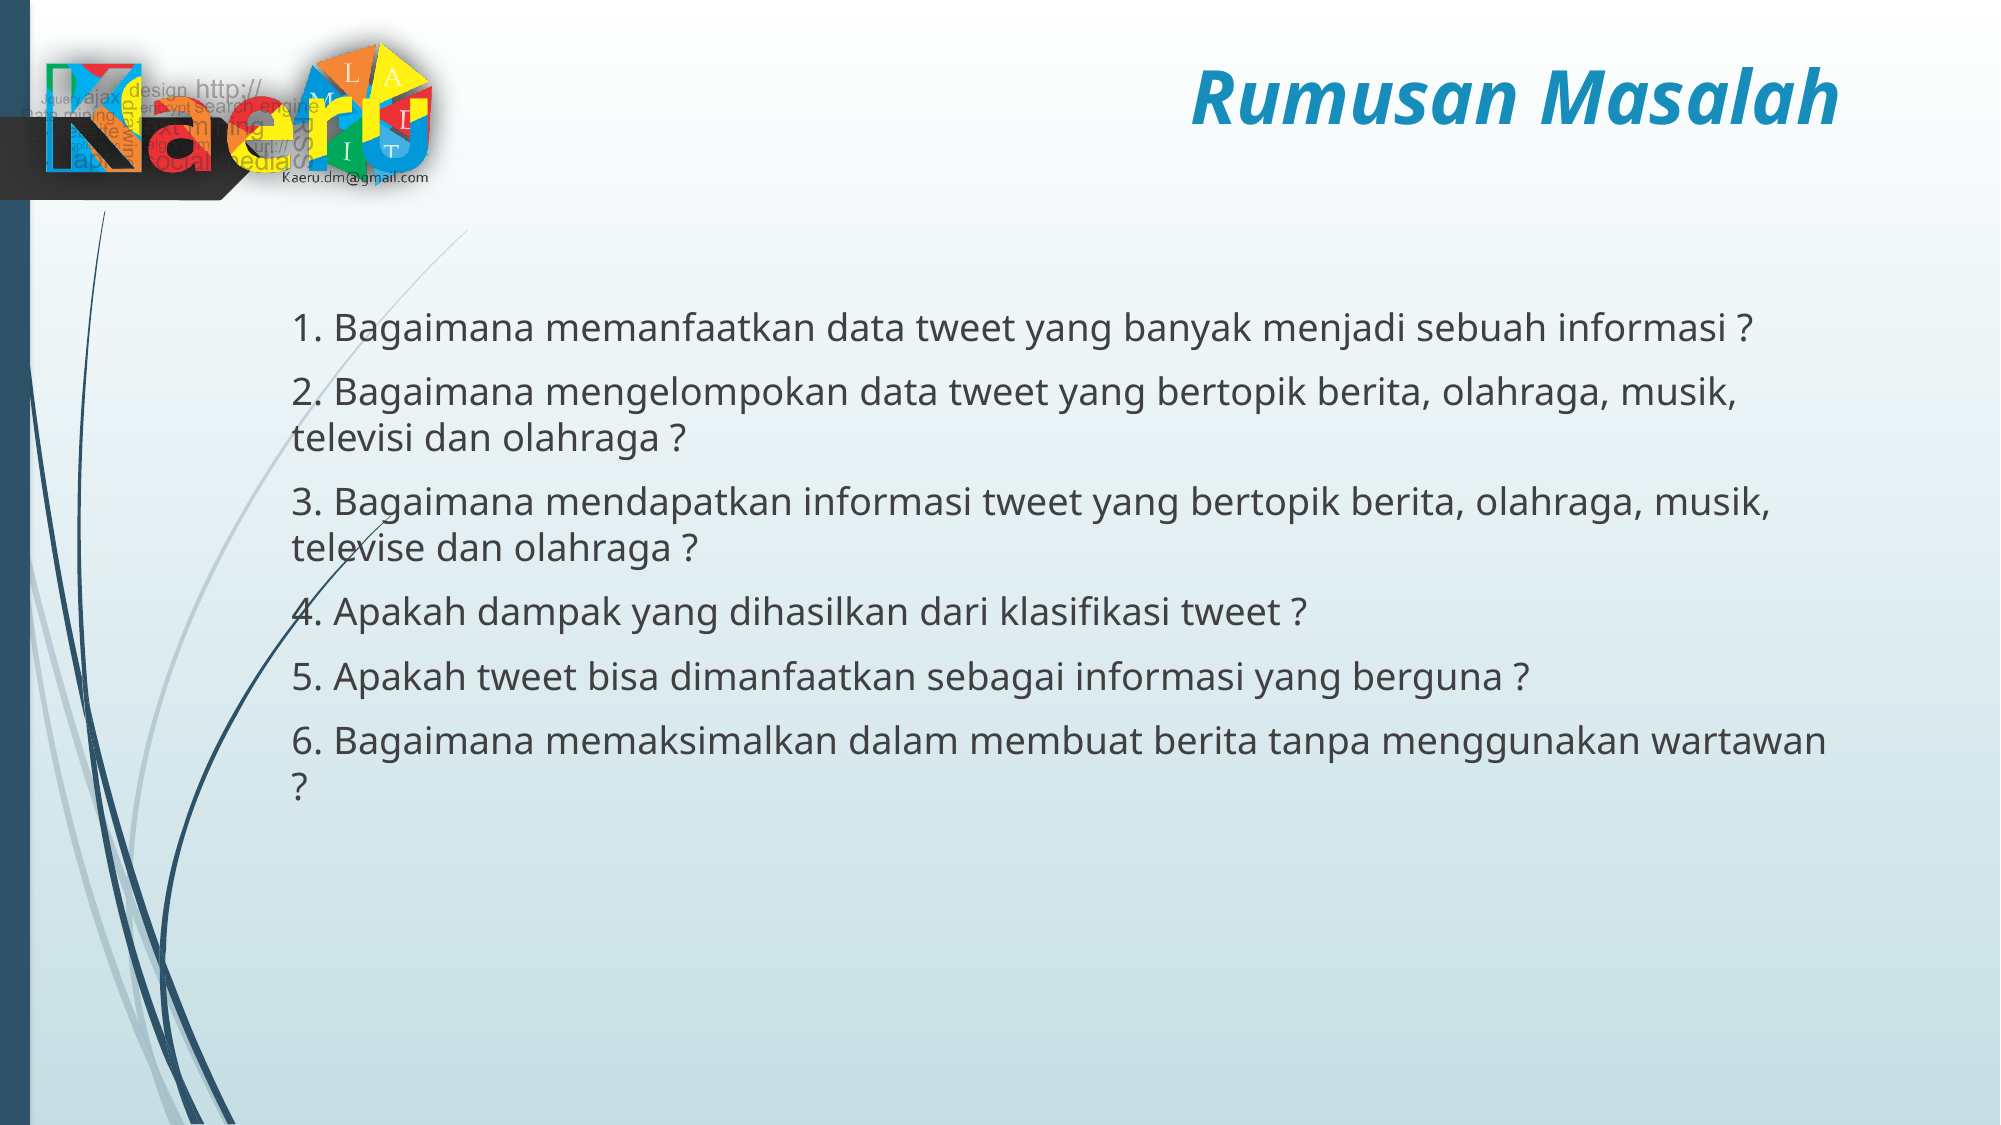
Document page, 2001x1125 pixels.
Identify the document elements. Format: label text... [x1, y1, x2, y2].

title Rumusan Masalah [1175, 42, 1925, 169]
picture [22, 41, 432, 186]
text_box [425, 591, 1888, 802]
list 1. Bagaimana memanfaatkan data tweet yang banyak menjadi sebuah informasi ? 2. Bagaimana mengelompokan data tweet yang bertopik berita, olahraga, musik, televisi dan olahraga ? 3. Bagaimana mendapatkan informasi tweet yang bertopik berita, olahraga, musik, televise dan olahraga ? 4. Apakah dampak yang dihasilkan dari klasifikasi tweet ? 5. Apakah tweet bisa dimanfaatkan sebagai informasi yang berguna ? 6. Bagaimana memaksimalkan dalam membuat berita tanpa menggunakan wartawan ? [276, 295, 1852, 819]
